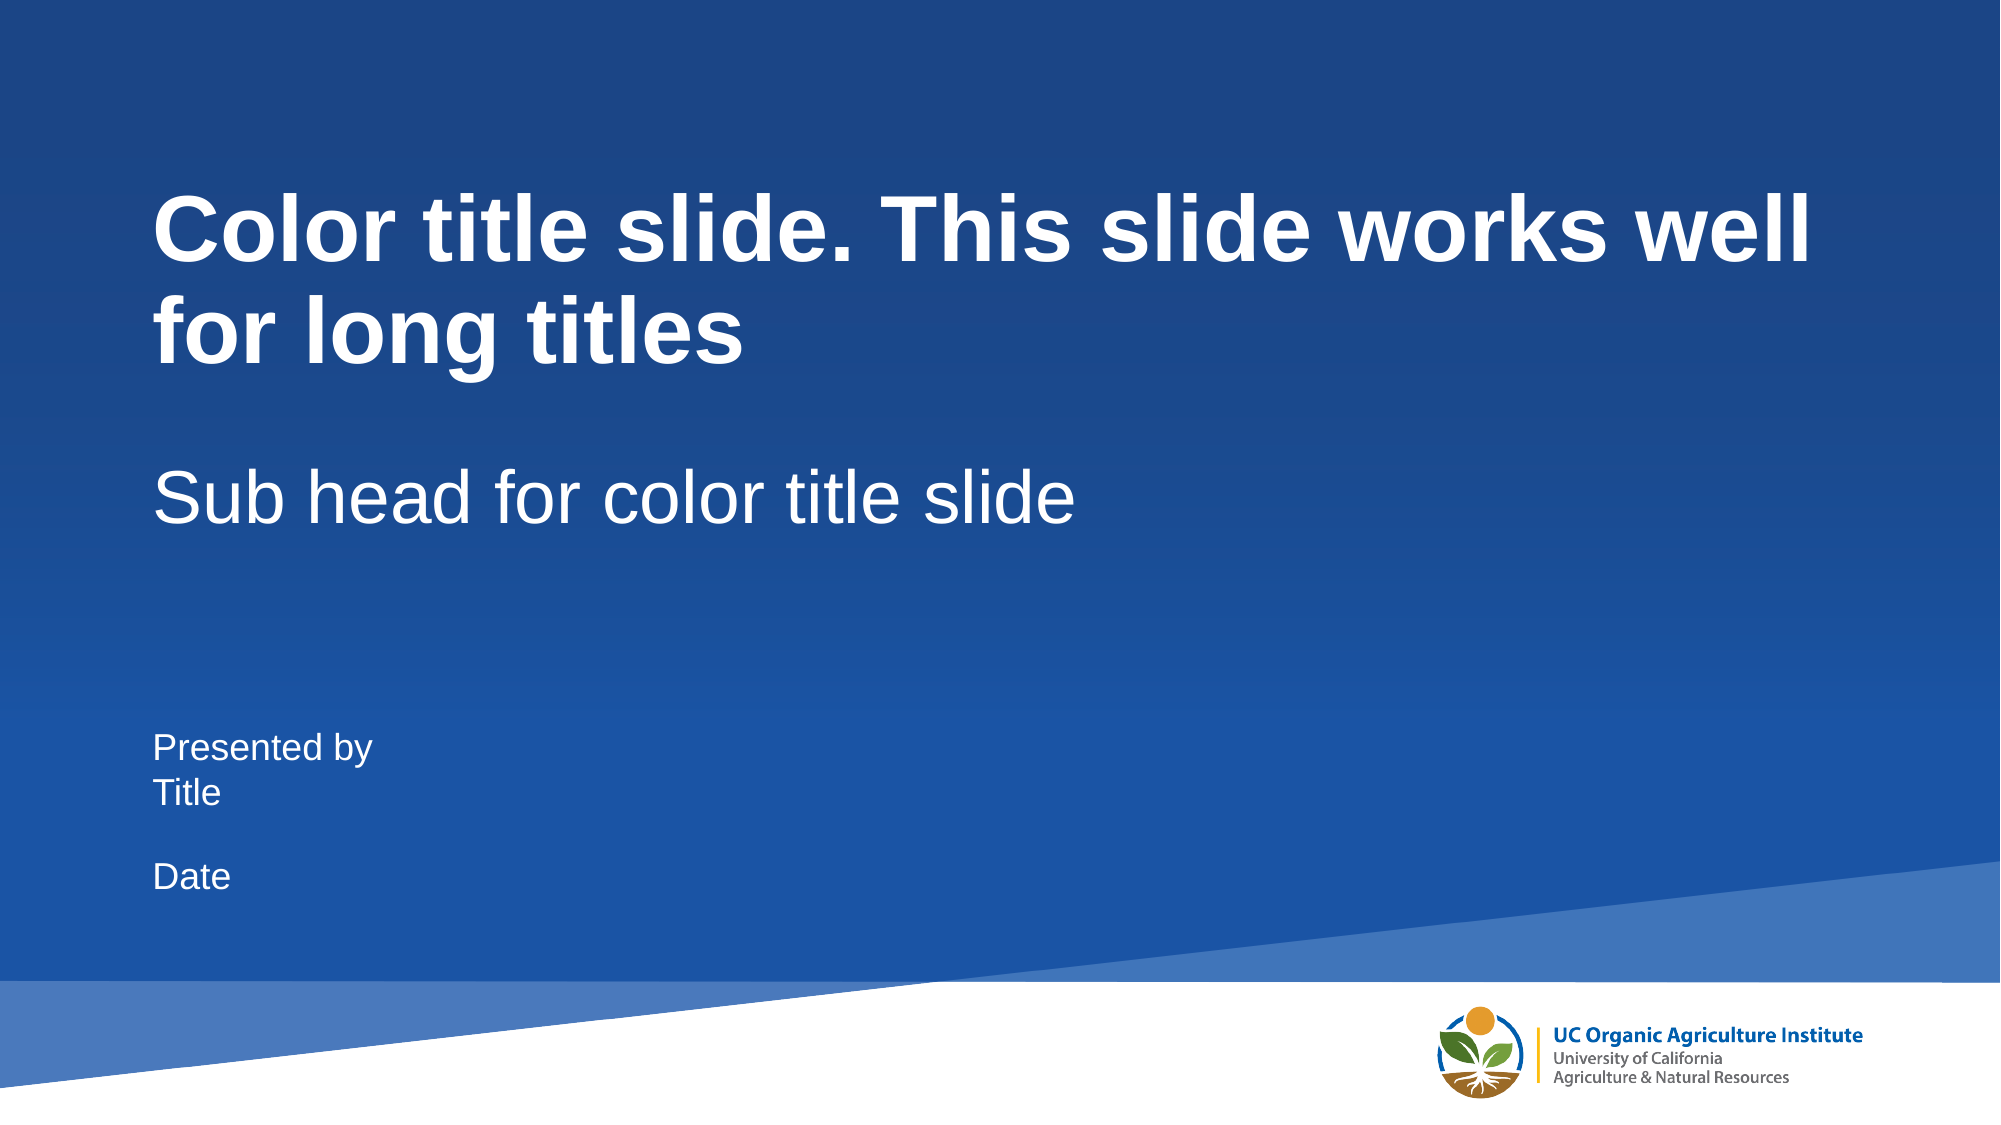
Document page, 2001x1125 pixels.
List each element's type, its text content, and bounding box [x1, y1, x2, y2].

list Presented by Title [137, 715, 698, 824]
picture [0, 0, 2000, 1125]
title Color title slide. This slide works well for long titles [137, 173, 1863, 391]
list Date [137, 849, 607, 937]
list Sub head for color title slide [137, 451, 1494, 583]
